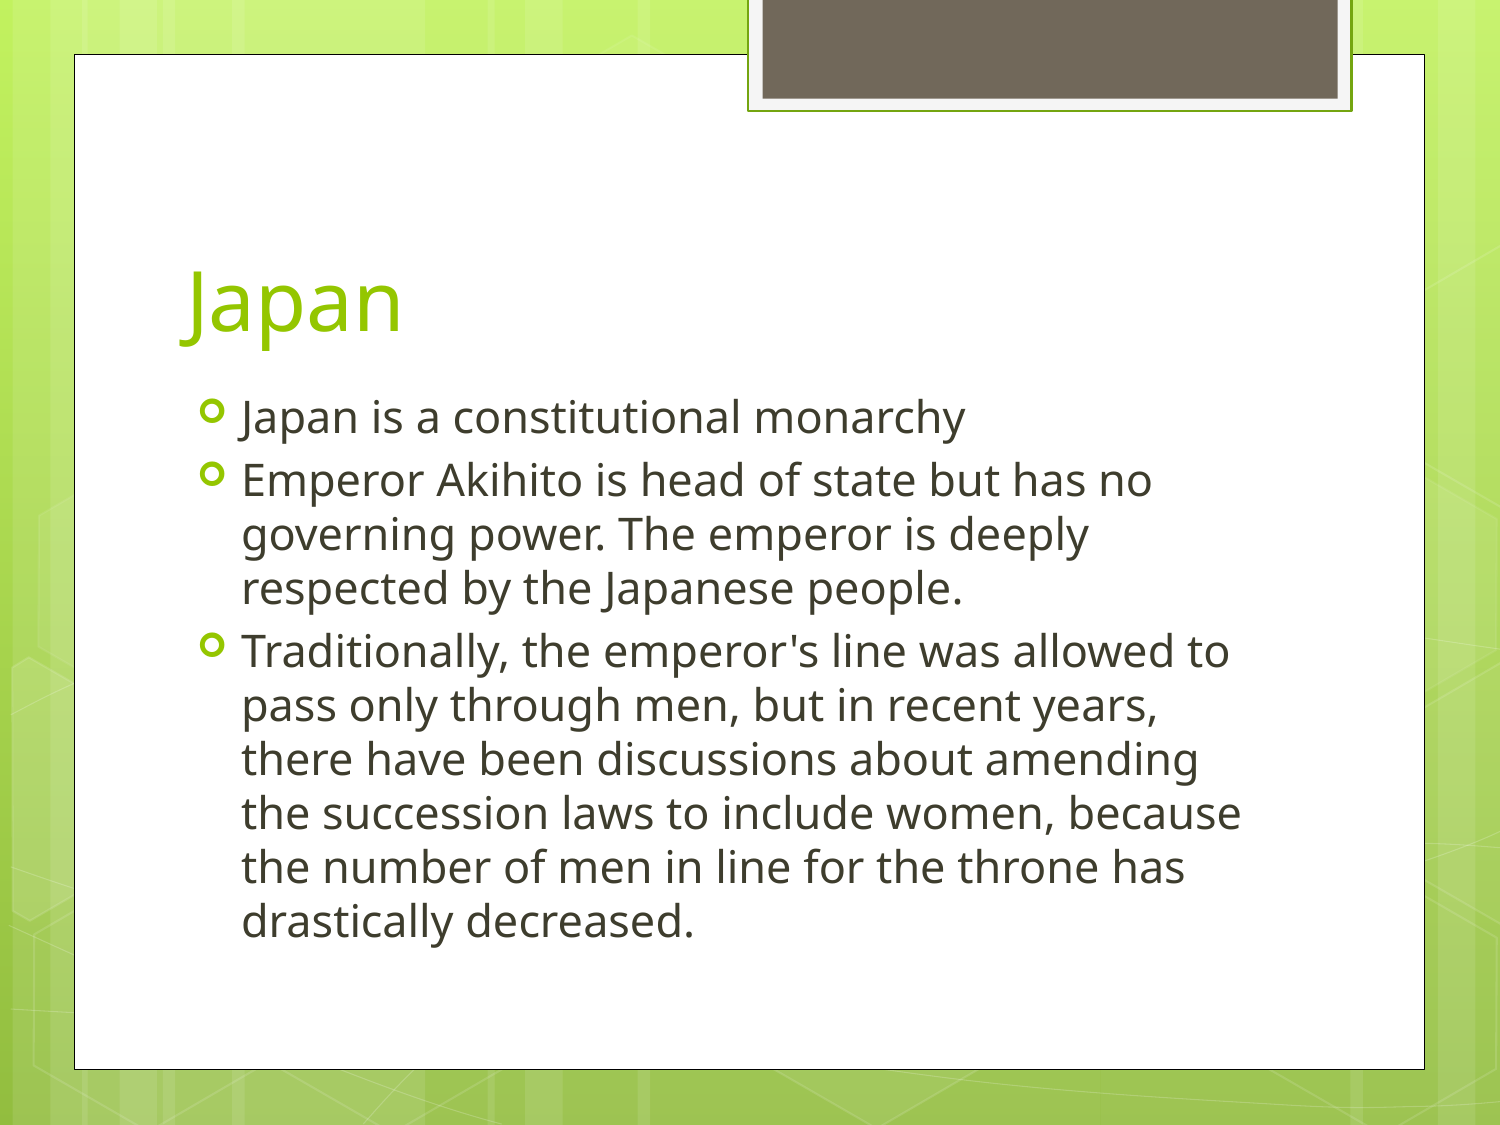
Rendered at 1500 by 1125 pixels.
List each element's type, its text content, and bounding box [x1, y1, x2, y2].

list Japan is a constitutional monarchy Emperor Akihito is head of state but has no governing power. The emperor is deeply respected by the Japanese people. Traditionally, the emperor's line was allowed to pass only through men, but in recent years, there have been discussions about amending the succession laws to include women, because the number of men in line for the throne has drastically decreased. [171, 381, 1283, 957]
title Japan [171, 168, 1324, 357]
